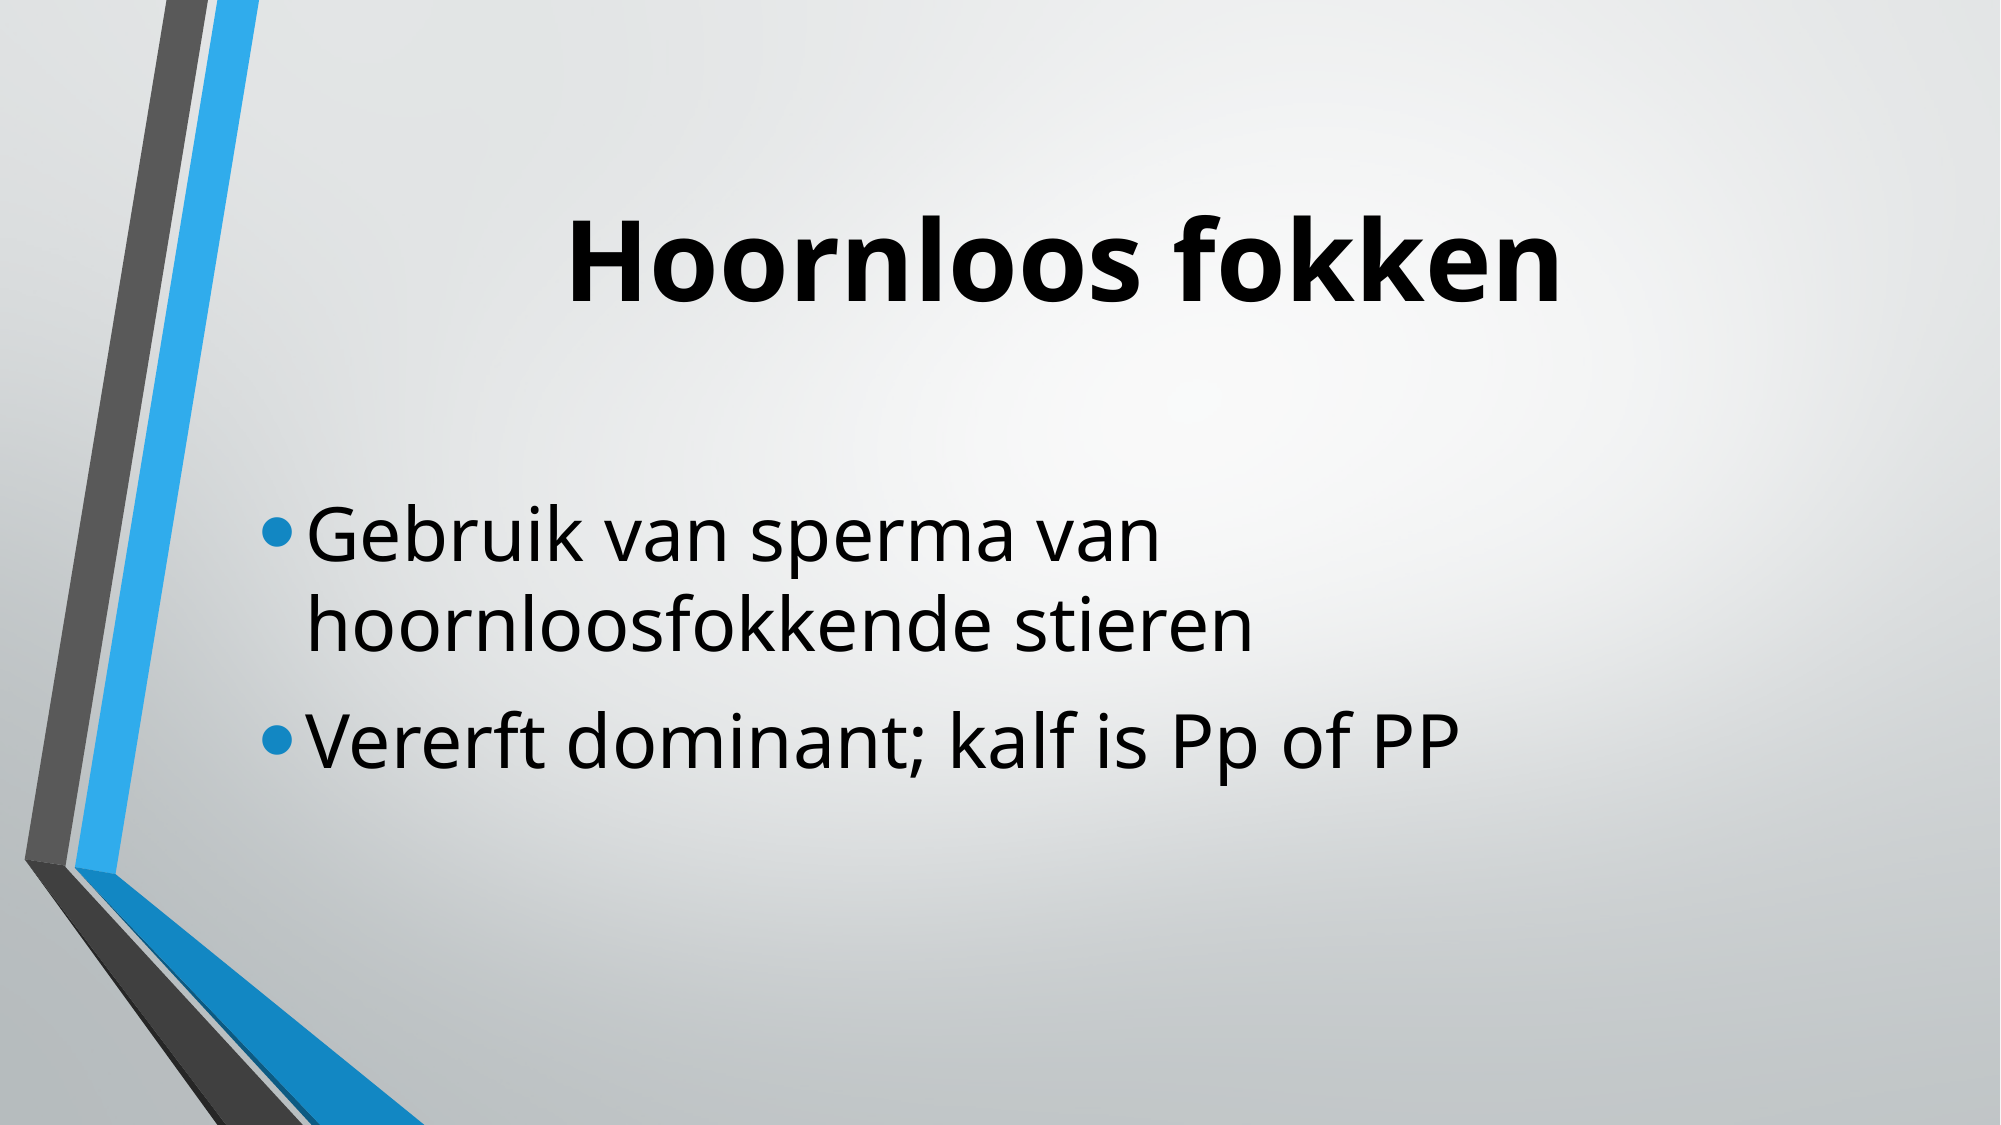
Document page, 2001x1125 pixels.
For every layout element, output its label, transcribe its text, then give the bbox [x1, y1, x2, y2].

title Hoornloos fokken [243, 112, 1887, 400]
list Gebruik van sperma van hoornloosfokkende stieren Vererft dominant; kalf is Pp of PP [243, 437, 1887, 950]
